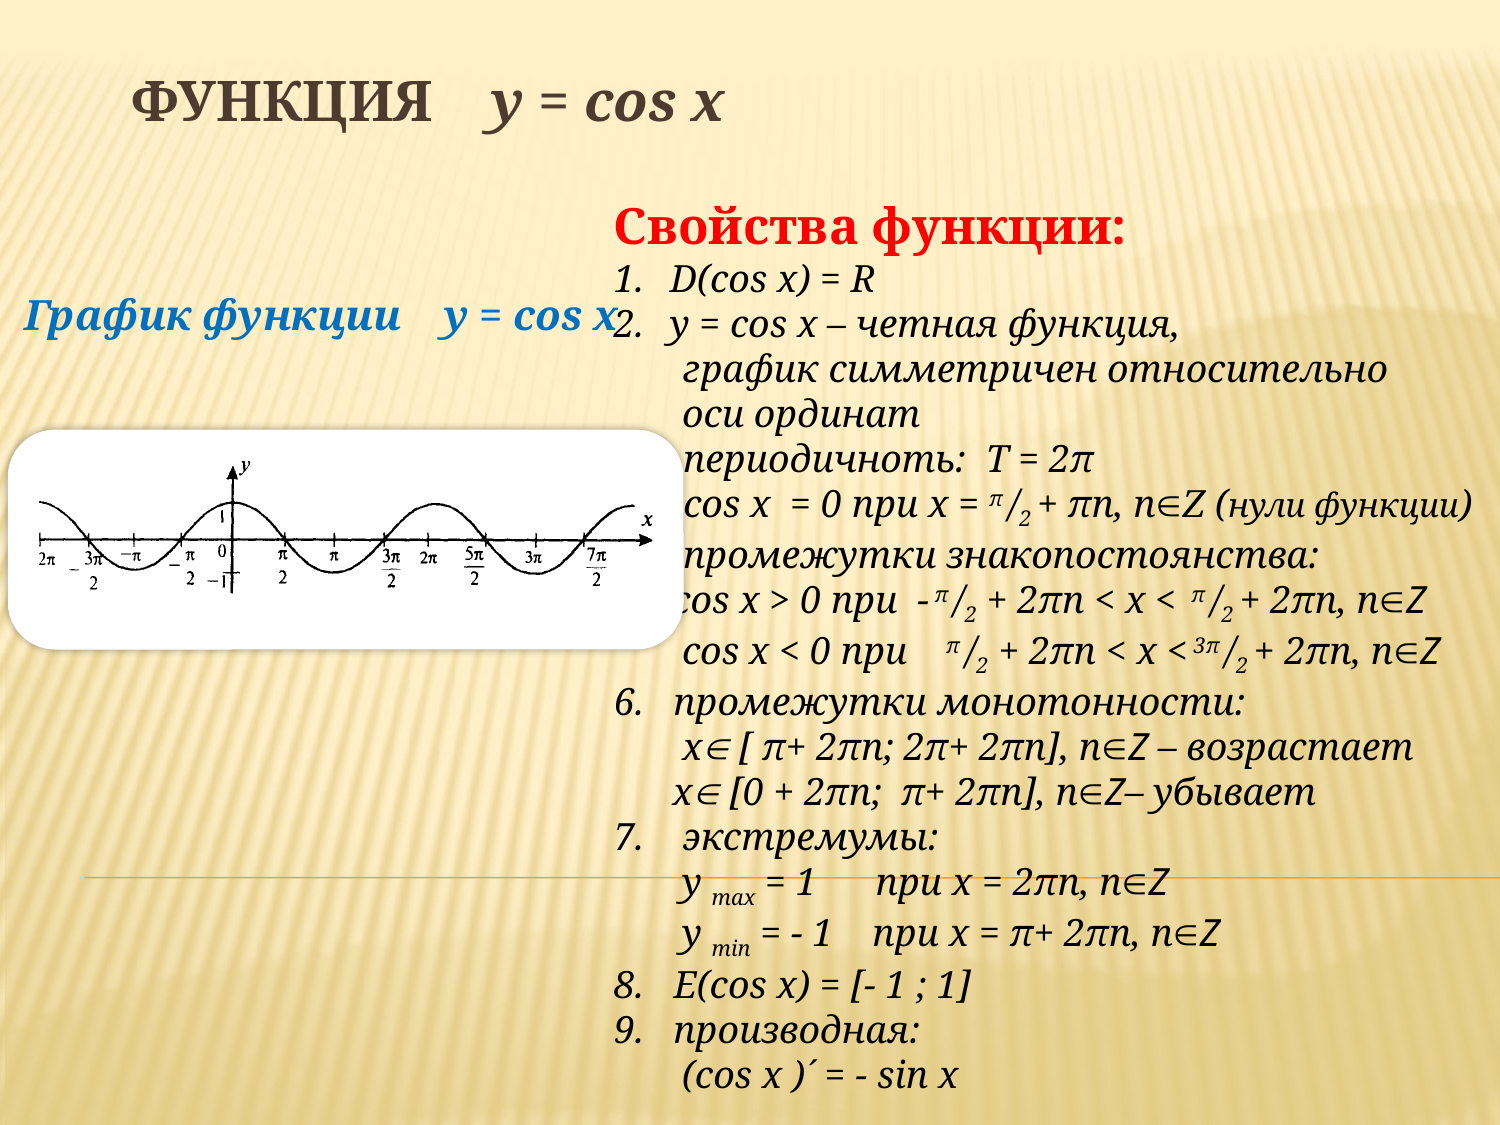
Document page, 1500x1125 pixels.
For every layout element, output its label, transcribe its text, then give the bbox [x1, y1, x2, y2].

text_box Свойства функции: D(cos x) = R y = cos x – четная функция, график симметричен относительно оси ординат 3. периодичноть: T = 2π 4. cos x = 0 при х = π /2 + πn, nZ (нули функции) 5. промежутки знакопостоянства: cos x > 0 при - π /2 + 2πn < x < π /2 + 2πn, nZ cos x < 0 при π /2 + 2πn < x < 3π /2 + 2πn, nZ 6. промежутки монотонности: x [ π+ 2πn; 2π+ 2πn], nZ – возрастает x [0 + 2πn; π+ 2πn], nZ– убывает 7. экстремумы: y max = 1 при х = 2πn, nZ y min = - 1 при х = π+ 2πn, nZ 8. E(cos x) = [- 1 ; 1] 9. производная: (cos x )´ = - sin x [599, 187, 1500, 1103]
text_box График функции y = cos x [9, 281, 599, 346]
picture [23, 444, 669, 635]
title Функция y = cos x [117, 58, 1393, 141]
